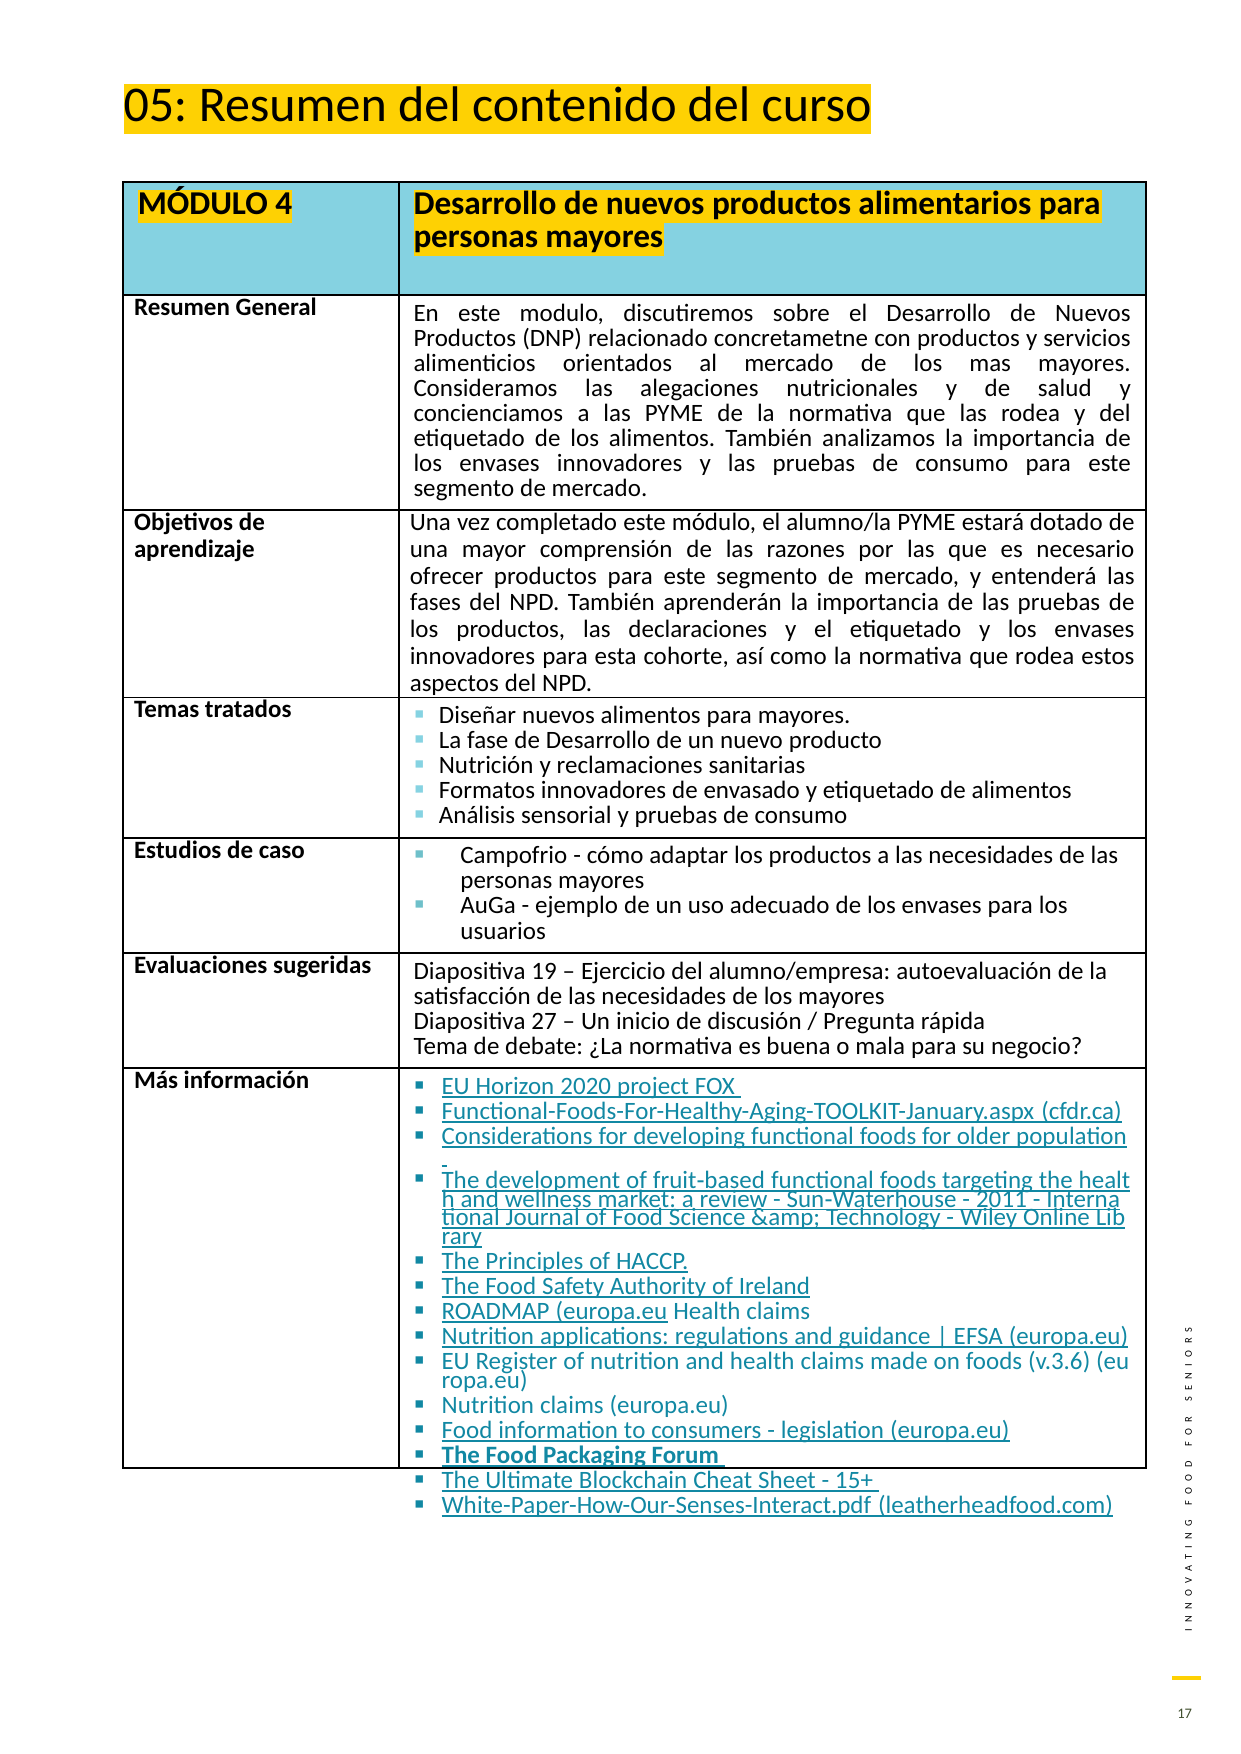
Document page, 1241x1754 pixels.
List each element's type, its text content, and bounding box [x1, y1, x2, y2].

list 05: Resumen del contenido del curso [108, 71, 1050, 159]
table_cell Diapositiva 19 – Ejercicio del alumno/empresa: autoevaluación de la satisfacción de las necesidades de los mayores Diapositiva 27 – Un inicio de discusión / Pregunta rápida Tema de debate: ¿La normativa es buena o mala para su negocio? [400, 954, 1145, 1067]
table_cell Evaluaciones sugeridas [124, 954, 398, 1067]
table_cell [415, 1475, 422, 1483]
table_cell Temas tratados [124, 698, 398, 837]
table_cell Diseñar nuevos alimentos para mayores. La fase de Desarrollo de un nuevo producto Nutrición y reclamaciones sanitarias Formatos innovadores de envasado y etiquetado de alimentos Análisis sensorial y pruebas de consumo [400, 698, 1145, 837]
table_cell Más información [124, 1069, 398, 1467]
table_cell Objetivos de aprendizaje [124, 511, 398, 697]
table_cell Campofrio - cómo adaptar los productos a las necesidades de las personas mayores AuGa - ejemplo de un uso adecuado de los envases para los usuarios [400, 839, 1145, 952]
table_cell En este modulo, discutiremos sobre el Desarrollo de Nuevos Productos (DNP) relacionado concretametne con productos y servicios alimenticios orientados al mercado de los mas mayores. Consideramos las alegaciones nutricionales y de salud y concienciamos a las PYME de la normativa que las rodea y del etiquetado de los alimentos. También analizamos la importancia de los envases innovadores y las pruebas de consumo para este segmento de mercado. [400, 296, 1145, 509]
table_header Desarrollo de nuevos productos alimentarios para personas mayores [400, 183, 1145, 294]
table_header MÓDULO 4 [124, 183, 398, 294]
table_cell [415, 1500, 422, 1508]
table_cell Resumen General [124, 296, 398, 509]
table_cell Estudios de caso [124, 839, 398, 952]
table_cell EU Horizon 2020 project FOX Functional-Foods-For-Healthy-Aging-TOOLKIT-January.aspx (cfdr.ca) Considerations for developing functional foods for older population The development of fruit‐based functional foods targeting the health and wellness market: a review - Sun‐Waterhouse - 2011 - International Journal of Food Science &amp; Technology - Wiley Online Library The Principles of HACCP. The Food Safety Authority of Ireland ROADMAP (europa.eu Health claims Nutrition applications: regulations and guidance | EFSA (europa.eu) EU Register of nutrition and health claims made on foods (v.3.6) (europa.eu) Nutrition claims (europa.eu) Food information to consumers - legislation (europa.eu) The Food Packaging Forum The Ultimate Blockchain Cheat Sheet - 15+ White-Paper-How-Our-Senses-Interact.pdf (leatherheadfood.com) [400, 1069, 1145, 1467]
table_cell Una vez completado este módulo, el alumno/la PYME estará dotado de una mayor comprensión de las razones por las que es necesario ofrecer productos para este segmento de mercado, y entenderá las fases del NPD. También aprenderán la importancia de las pruebas de los productos, las declaraciones y el etiquetado y los envases innovadores para esta cohorte, así como la normativa que rodea estos aspectos del NPD. [400, 511, 1145, 697]
